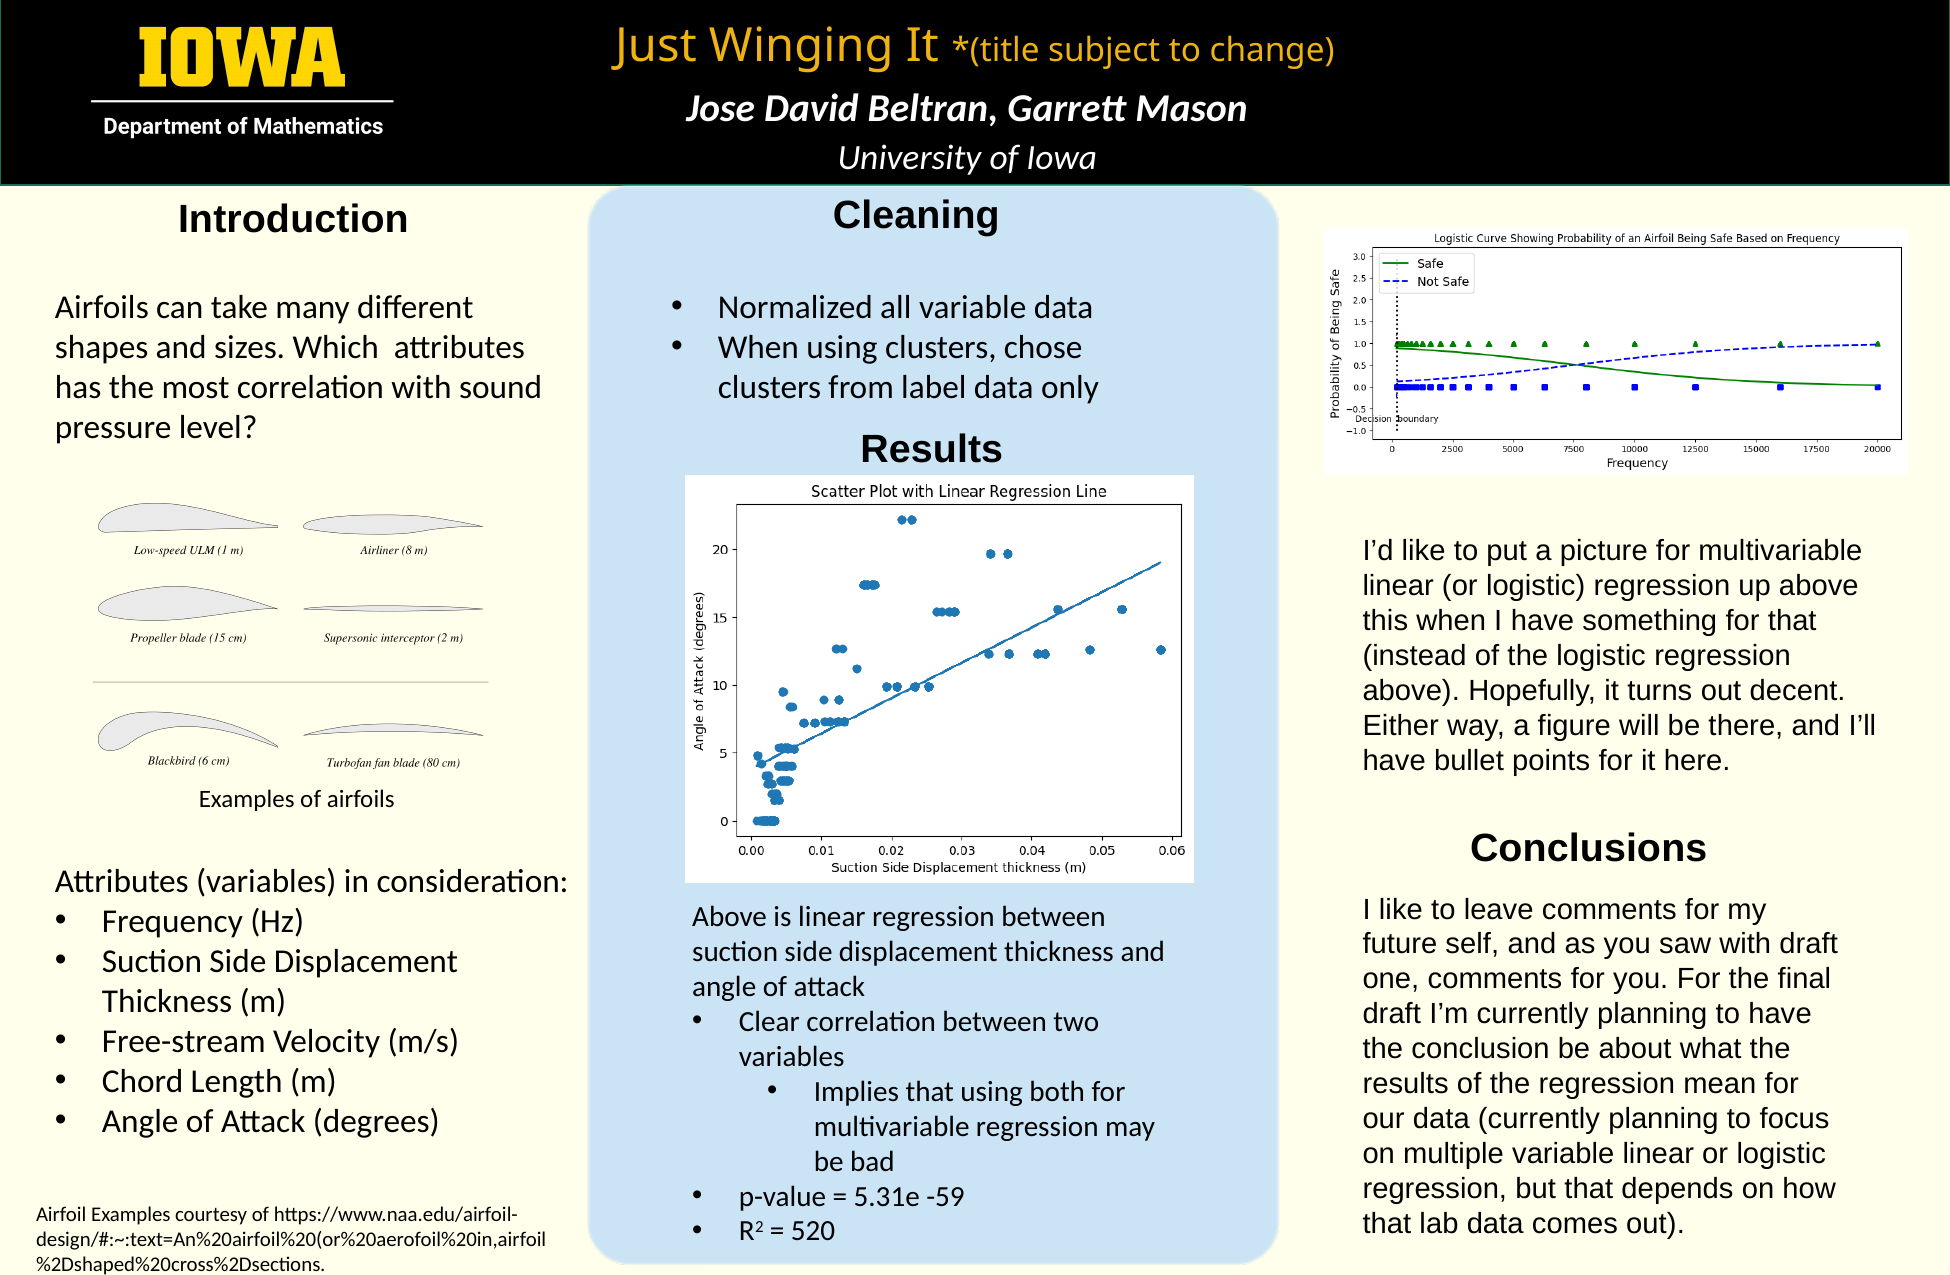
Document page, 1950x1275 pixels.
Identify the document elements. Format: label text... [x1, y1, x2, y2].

picture [1323, 227, 1907, 475]
text_box Cleaning [818, 182, 1049, 244]
text_box Introduction [141, 185, 447, 248]
text_box Normalized all variable data When using clusters, chose clusters from label data only [656, 277, 1201, 413]
text_box Airfoils can take many different shapes and sizes. Which attributes has the most correlation with sound pressure level? [40, 277, 584, 453]
text_box Above is linear regression between suction side displacement thickness and angle of attack Clear correlation between two variables Implies that using both for multivariable regression may be bad p-value = 5.31e -59 R2 = 520 [677, 889, 1186, 1255]
text_box Jose David Beltran, Garrett Mason University of Iowa [183, 70, 1751, 184]
text_box Examples of airfoils [183, 775, 558, 820]
text_box Conclusions [1441, 814, 1737, 877]
text_box Airfoil Examples courtesy of https://www.naa.edu/airfoil-design/#:~:text=An%20airfoil%20(or%20aerofoil%20in,airfoil%2Dshaped%20cross%2Dsections. [21, 1192, 582, 1275]
text_box [590, 188, 1278, 1264]
text_box Just Winging It *(title subject to change) [428, 11, 1810, 80]
text_box Attributes (variables) in consideration: Frequency (Hz) Suction Side Displacement Thickness (m) Free-stream Velocity (m/s) Chord Length (m) Angle of Attack (degrees) [40, 851, 601, 1147]
text_box I like to leave comments for my future self, and as you saw with draft one, comments for you. For the final draft I’m currently planning to have the conclusion be about what the results of the regression mean for our data (currently planning to focus on multiple variable linear or logistic regression, but that depends on how that lab data comes out). [1347, 882, 1862, 1247]
text_box Results [816, 416, 1048, 475]
text_box I’d like to put a picture for multivariable linear (or logistic) regression up above this when I have something for that (instead of the logistic regression above). Hopefully, it turns out decent. Either way, a figure will be there, and I’ll have bullet points for it here. [1347, 523, 1907, 784]
text_box [428, 0, 1950, 186]
picture [56, 0, 428, 173]
picture [685, 475, 1194, 883]
picture [82, 499, 498, 772]
text_box [0, 0, 625, 186]
